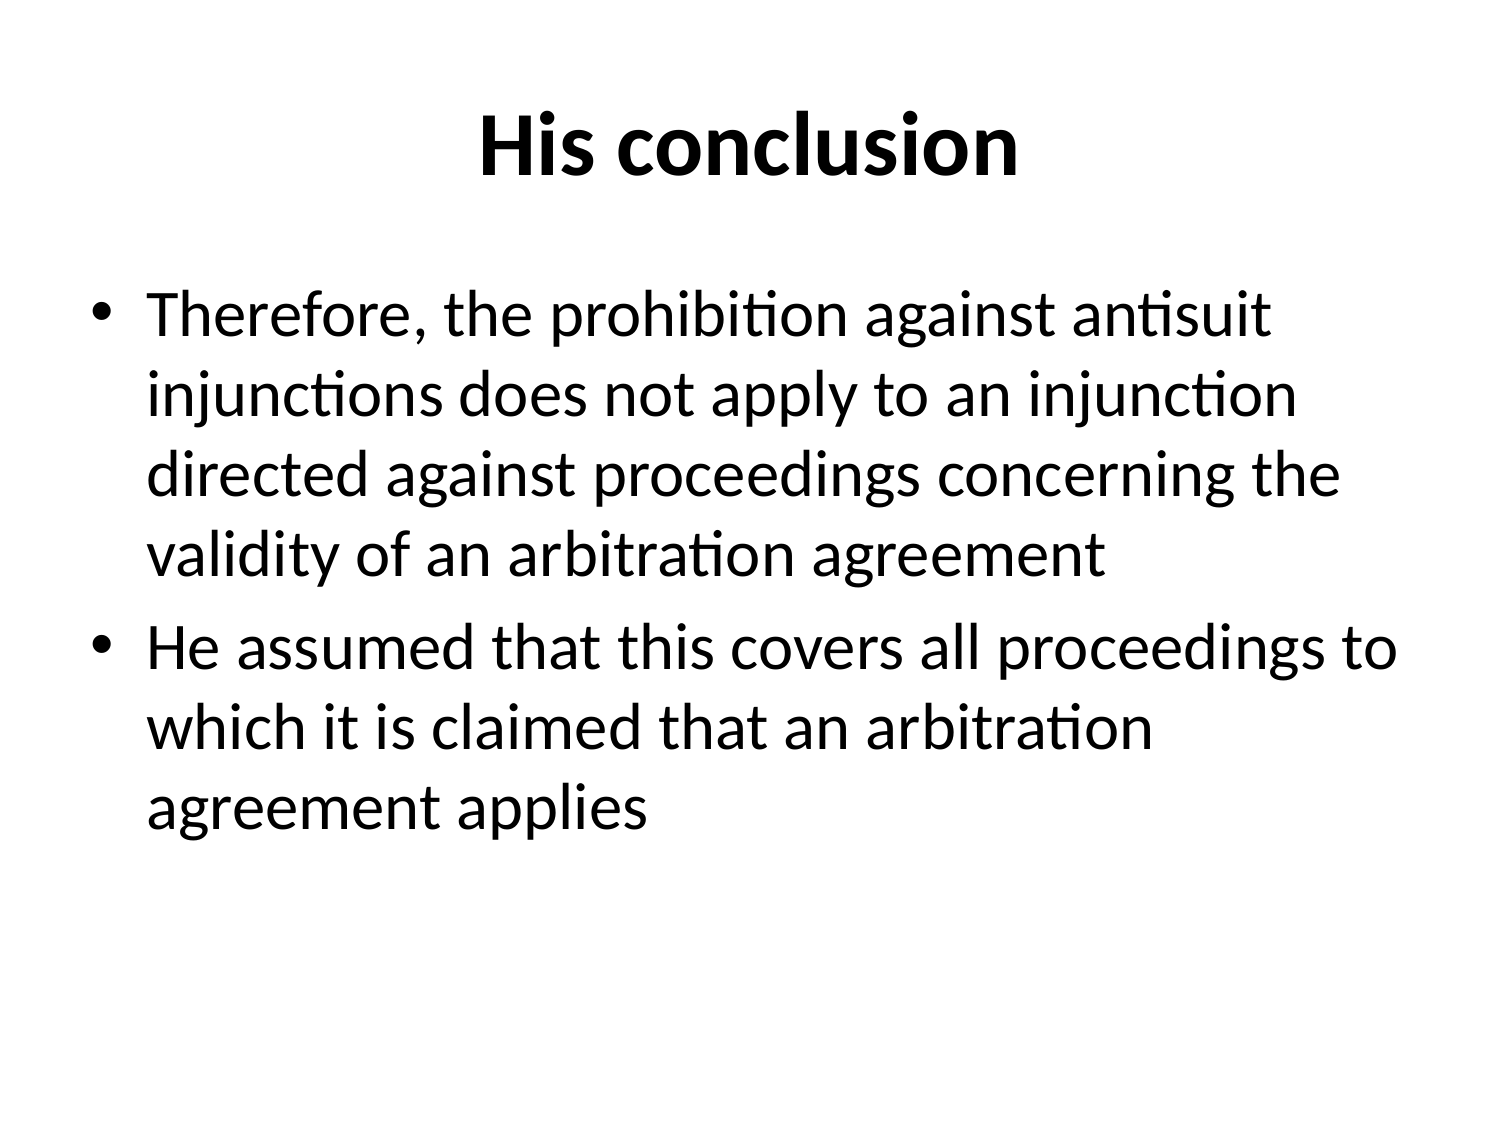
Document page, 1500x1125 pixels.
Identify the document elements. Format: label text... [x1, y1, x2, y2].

list Therefore, the prohibition against antisuit injunctions does not apply to an injunction directed against proceedings concerning the validity of an arbitration agreement He assumed that this covers all proceedings to which it is claimed that an arbitration agreement applies [75, 262, 1425, 1005]
title His conclusion [75, 45, 1425, 233]
